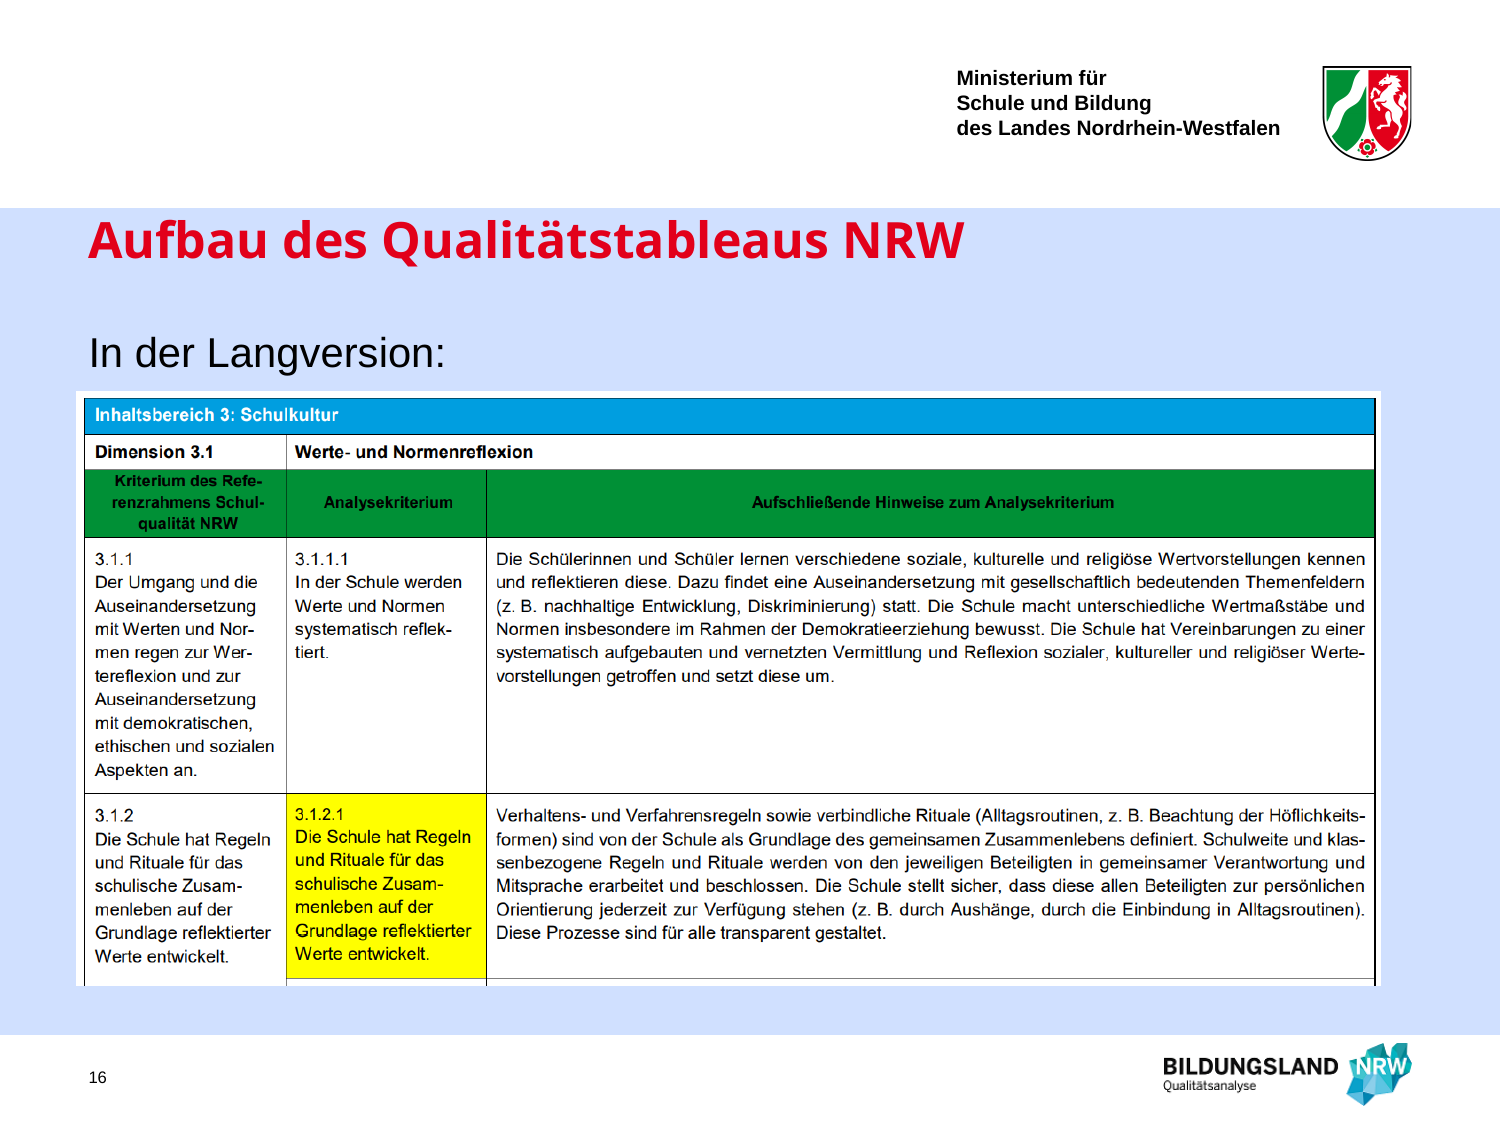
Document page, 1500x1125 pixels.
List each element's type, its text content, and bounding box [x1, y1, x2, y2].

picture [76, 391, 1381, 987]
picture [1320, 66, 1412, 161]
list In der Langversion: [88, 326, 1381, 391]
picture [1163, 1043, 1412, 1106]
slide_number 16 [88, 1067, 136, 1124]
title Aufbau des Qualitätstableaus NRW [88, 208, 1412, 277]
